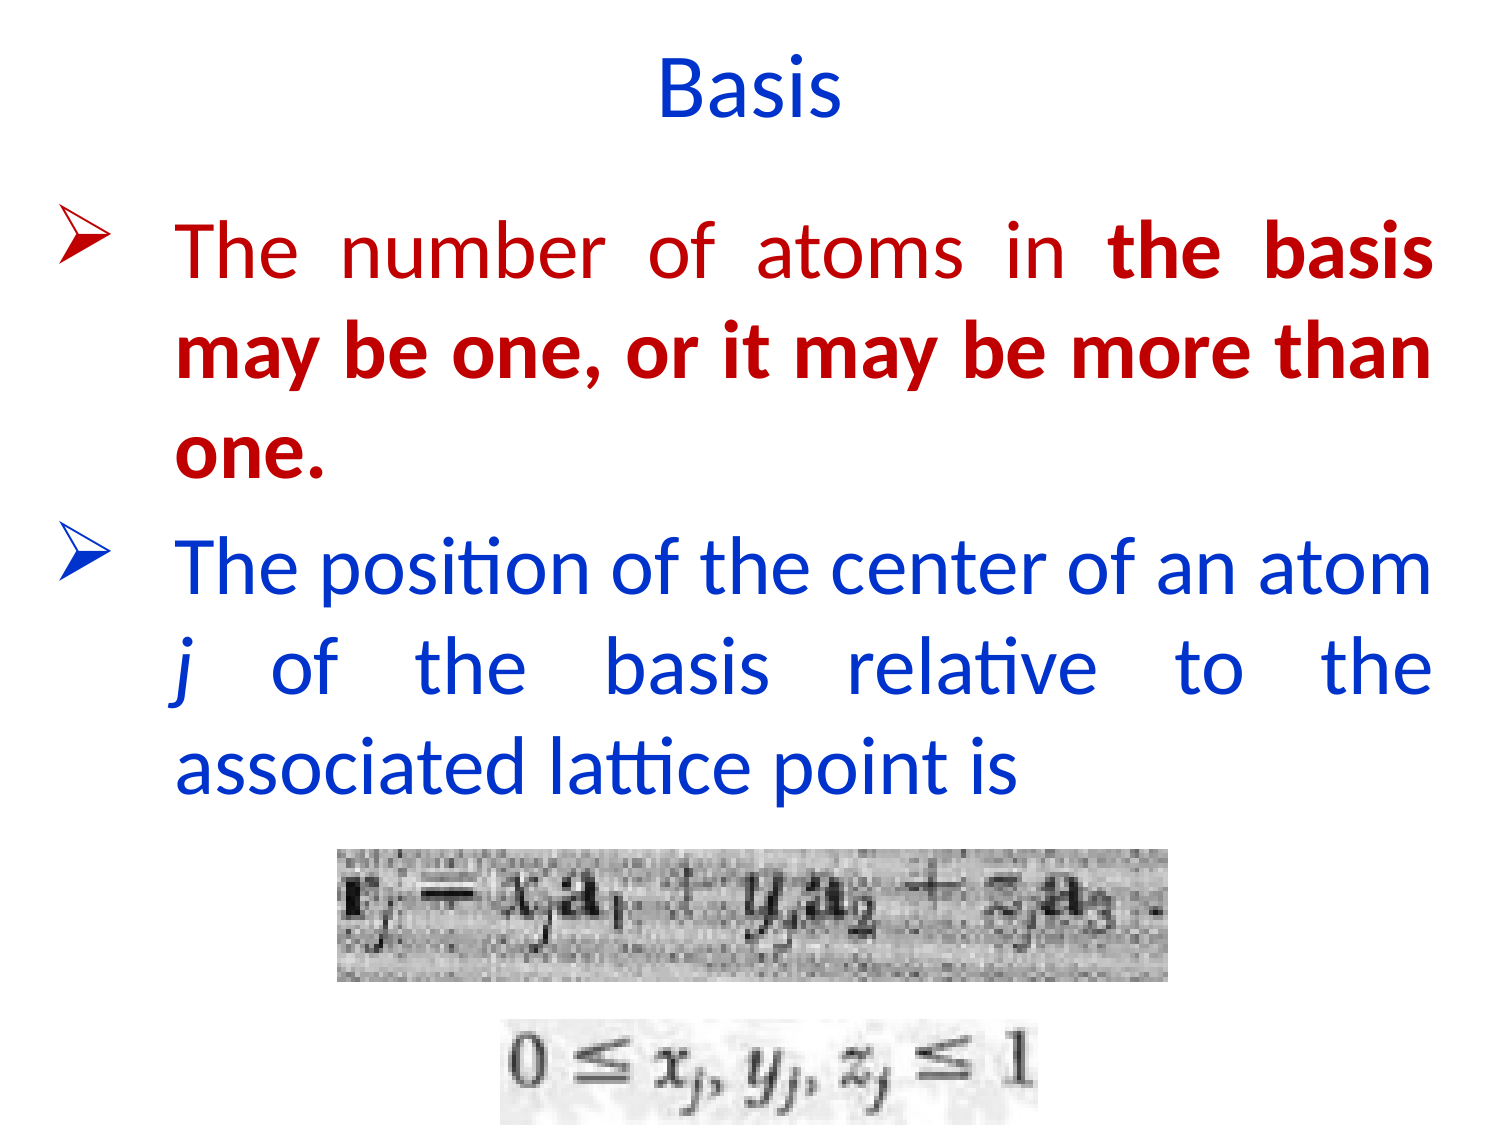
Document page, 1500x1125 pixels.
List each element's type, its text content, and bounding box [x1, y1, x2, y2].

picture [337, 849, 1168, 982]
subtitle The number of atoms in the basis may be one, or it may be more than one. The position of the center of an atom j of the basis relative to the associated lattice point is [37, 187, 1450, 1125]
title Basis [24, 0, 1475, 163]
picture [499, 1018, 1038, 1125]
